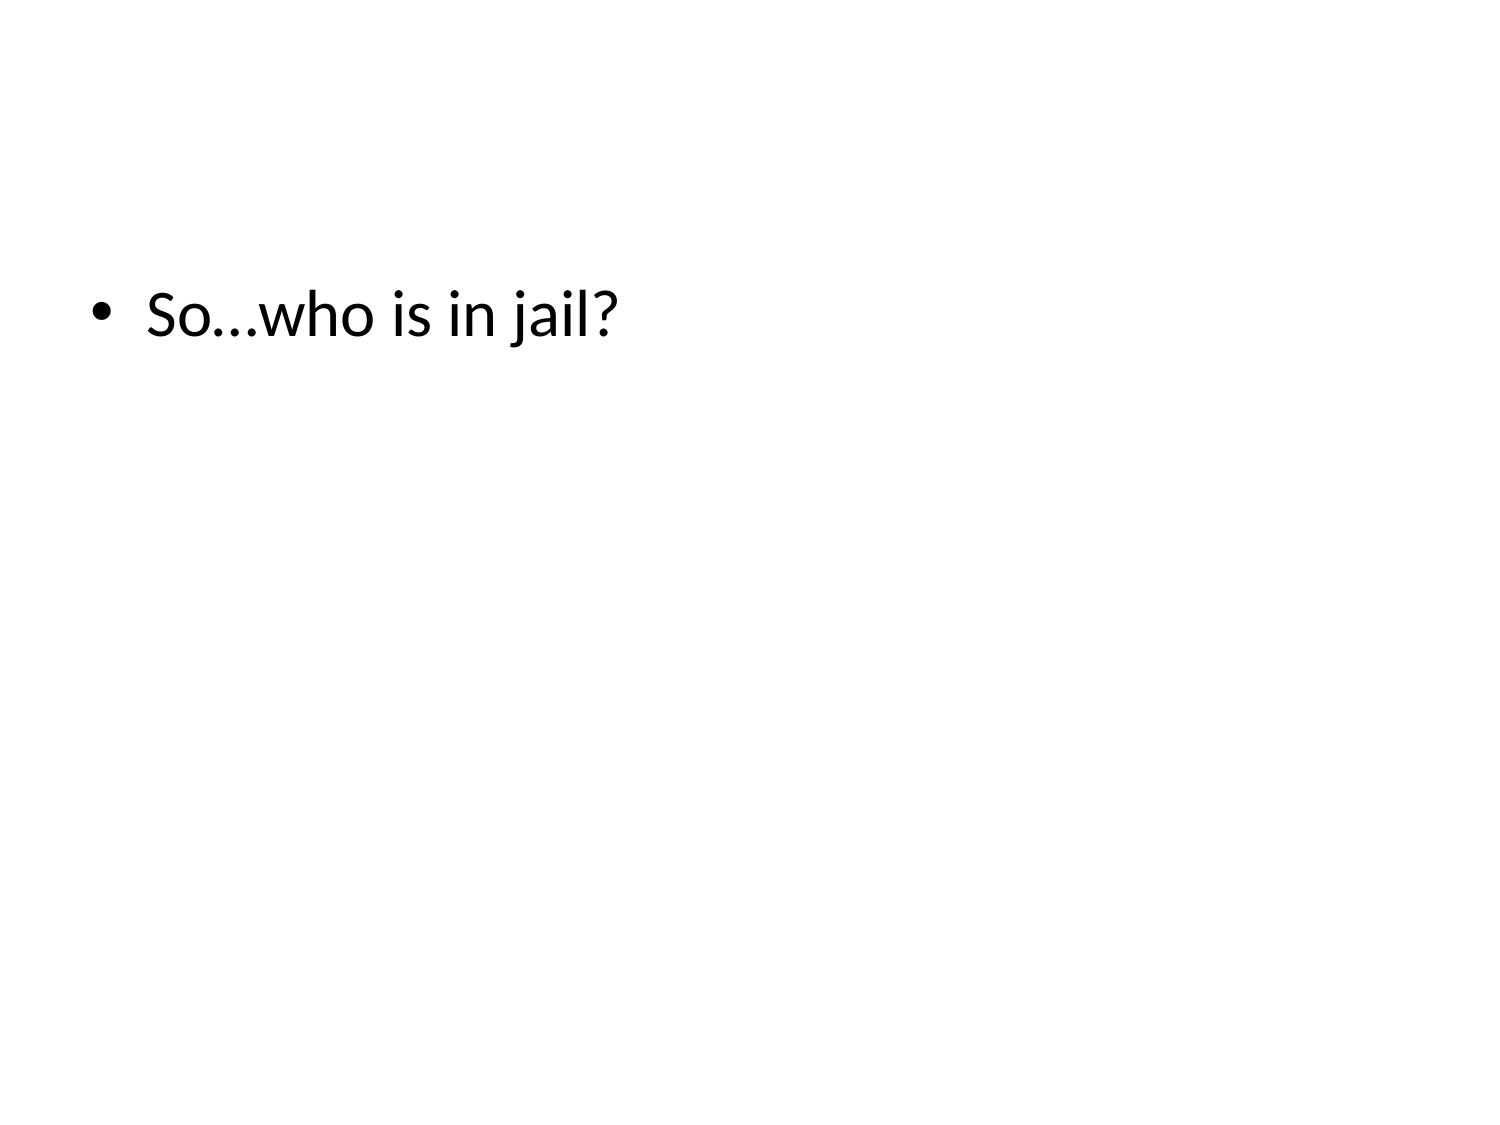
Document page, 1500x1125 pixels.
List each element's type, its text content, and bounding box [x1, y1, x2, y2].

list So…who is in jail? [75, 262, 1425, 1005]
